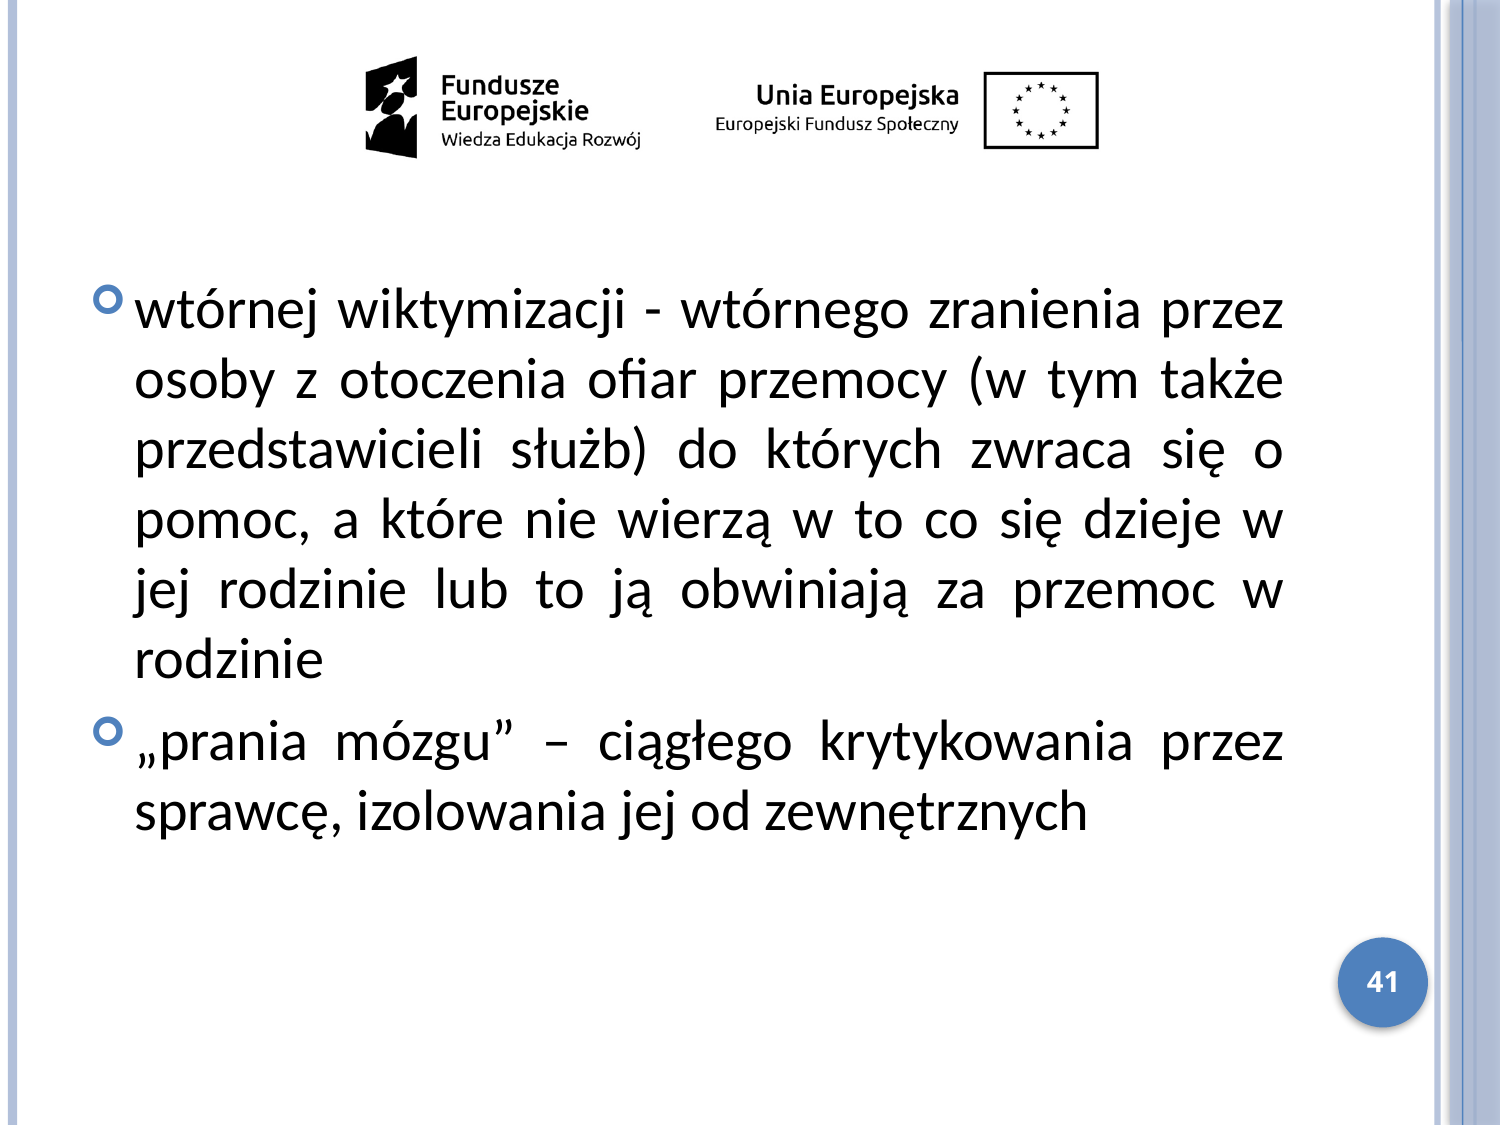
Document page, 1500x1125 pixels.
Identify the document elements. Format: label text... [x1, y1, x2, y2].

picture [340, 30, 1124, 184]
slide_number 41 [1333, 940, 1434, 1027]
list wtórnej wiktymizacji - wtórnego zranienia przez osoby z otoczenia ofiar przemocy (w tym także przedstawicieli służb) do których zwraca się o pomoc, a które nie wierzą w to co się dzieje w jej rodzinie lub to ją obwiniają za przemoc w rodzinie „prania mózgu” – ciągłego krytykowania przez sprawcę, izolowania jej od zewnętrznych [75, 262, 1300, 1062]
